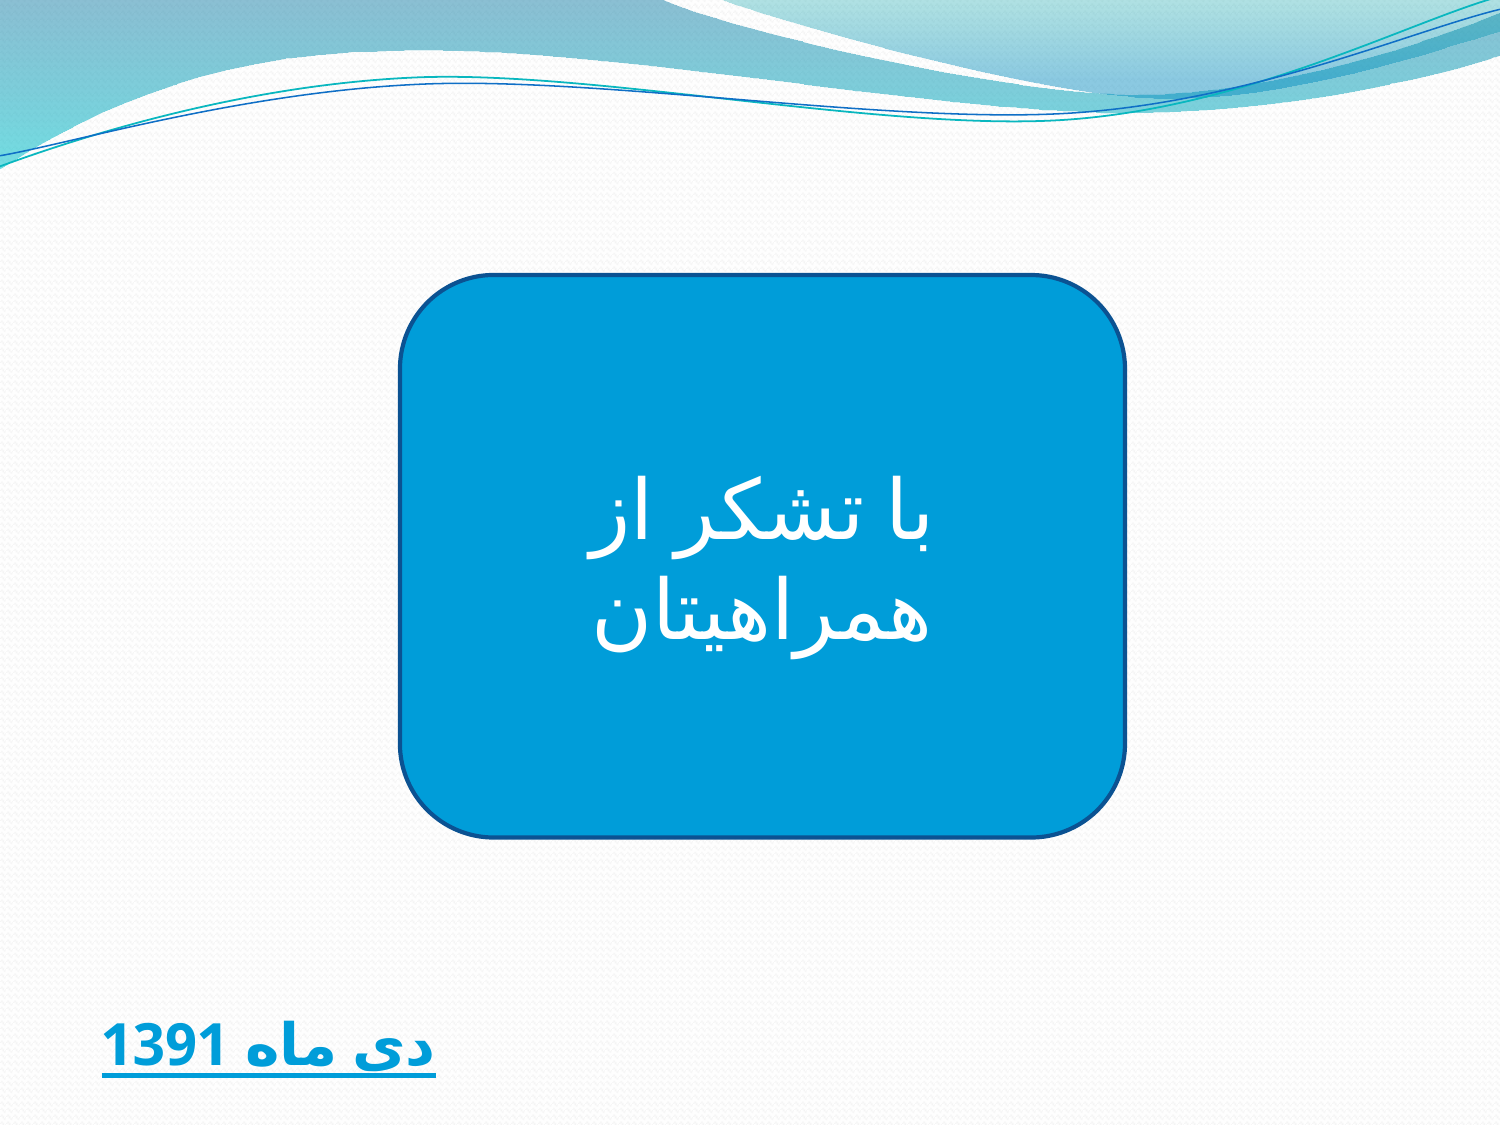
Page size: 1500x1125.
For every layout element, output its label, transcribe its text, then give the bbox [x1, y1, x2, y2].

text_box با تشکر از همراهیتان [397, 272, 1128, 840]
text_box دی ماه 1391 [0, 999, 538, 1085]
